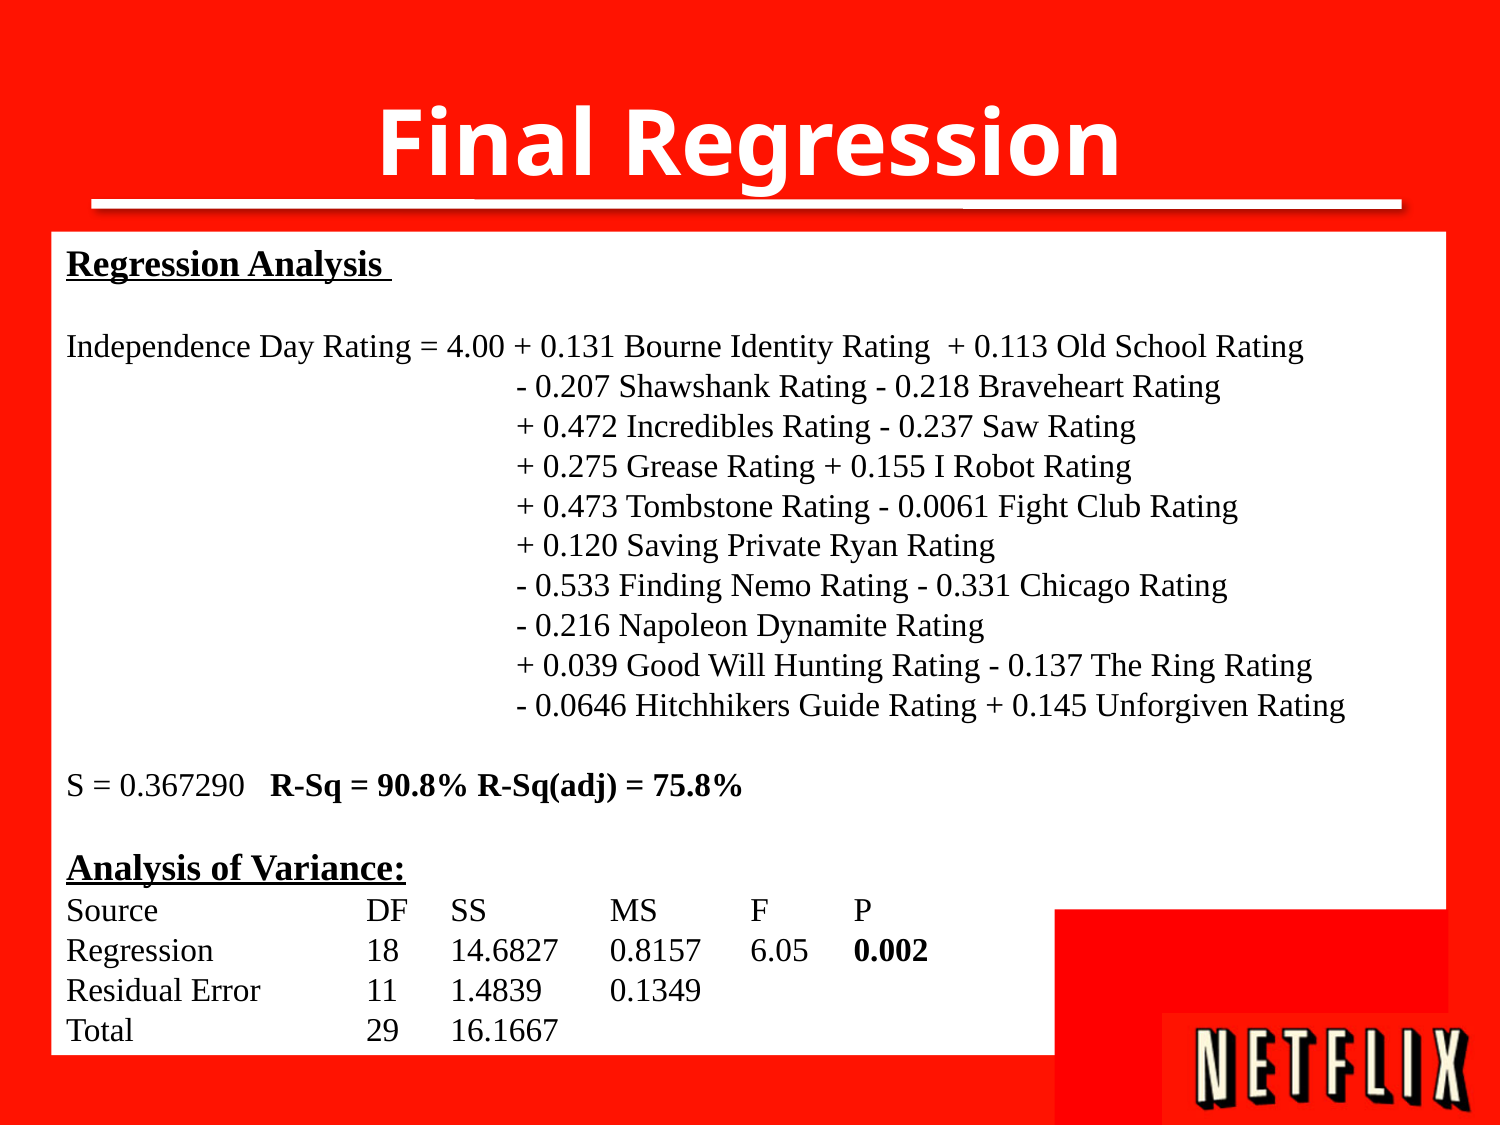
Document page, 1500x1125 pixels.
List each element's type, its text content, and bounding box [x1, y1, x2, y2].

text_box [1053, 907, 1450, 1125]
title Final Regression [75, 45, 1425, 231]
picture [1162, 1012, 1500, 1125]
text_box Regression Analysis Independence Day Rating = 4.00 + 0.131 Bourne Identity Rating + 0.113 Old School Rating - 0.207 Shawshank Rating - 0.218 Braveheart Rating + 0.472 Incredibles Rating - 0.237 Saw Rating + 0.275 Grease Rating + 0.155 I Robot Rating + 0.473 Tombstone Rating - 0.0061 Fight Club Rating + 0.120 Saving Private Ryan Rating - 0.533 Finding Nemo Rating - 0.331 Chicago Rating - 0.216 Napoleon Dynamite Rating + 0.039 Good Will Hunting Rating - 0.137 The Ring Rating - 0.0646 Hitchhikers Guide Rating + 0.145 Unforgiven Rating S = 0.367290 R-Sq = 90.8% R-Sq(adj) = 75.8% Analysis of Variance: Source DF SS MS F P Regression 18 14.6827 0.8157 6.05 0.002 Residual Error 11 1.4839 0.1349 Total 29 16.1667 [51, 231, 1447, 1056]
